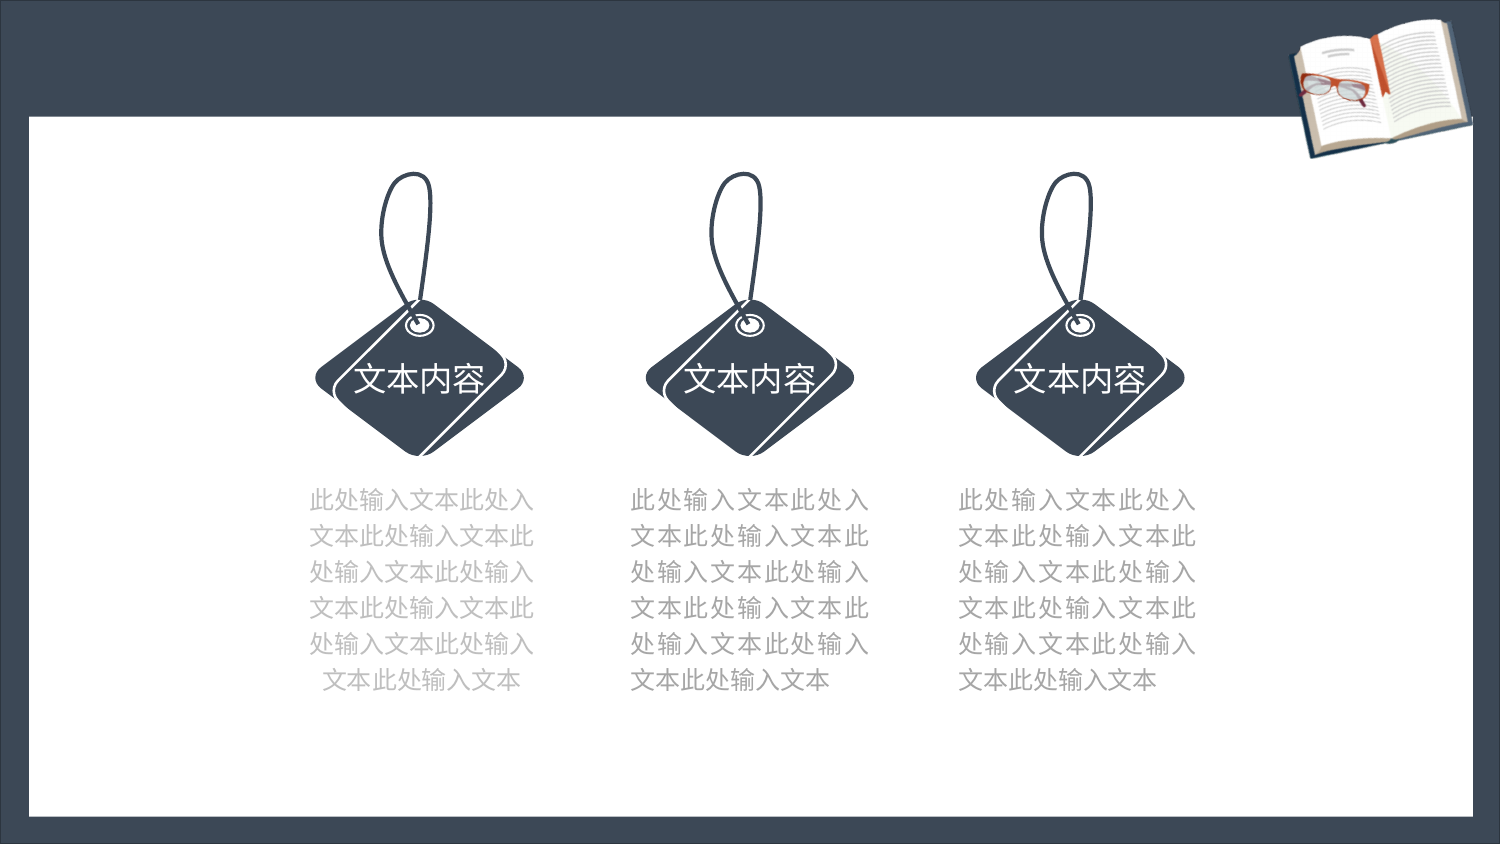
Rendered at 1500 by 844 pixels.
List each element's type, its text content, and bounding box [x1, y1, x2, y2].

text_box [710, 172, 762, 325]
picture [1259, 0, 1500, 204]
text_box 此处输入文本此处入文本此处输入文本此处输入文本此处输入文本此处输入文本此处输入文本此处输入文本此处输入文本 [943, 471, 1213, 702]
text_box [404, 313, 435, 337]
text_box 文本内容 [422, 356, 525, 457]
text_box 文本内容 [644, 303, 738, 401]
text_box [332, 290, 507, 465]
text_box 文本内容 [752, 355, 856, 457]
text_box [1040, 172, 1092, 325]
text_box [662, 290, 837, 465]
text_box [993, 290, 1168, 465]
text_box [1065, 313, 1096, 337]
text_box 文本内容 [1083, 354, 1186, 457]
text_box 文本内容 [974, 303, 1068, 402]
text_box 此处输入文本此处入文本此处输入文本此处输入文本此处输入文本此处输入文本此处输入文本此处输入文本此处输入文本 [615, 471, 885, 702]
text_box [380, 172, 432, 325]
text_box 此处输入文本此处入文本此处输入文本此处输入文本此处输入文本此处输入文本此处输入文本此处输入文本此处输入文本 [287, 471, 557, 702]
text_box 文本内容 [314, 303, 407, 401]
text_box [735, 313, 765, 337]
